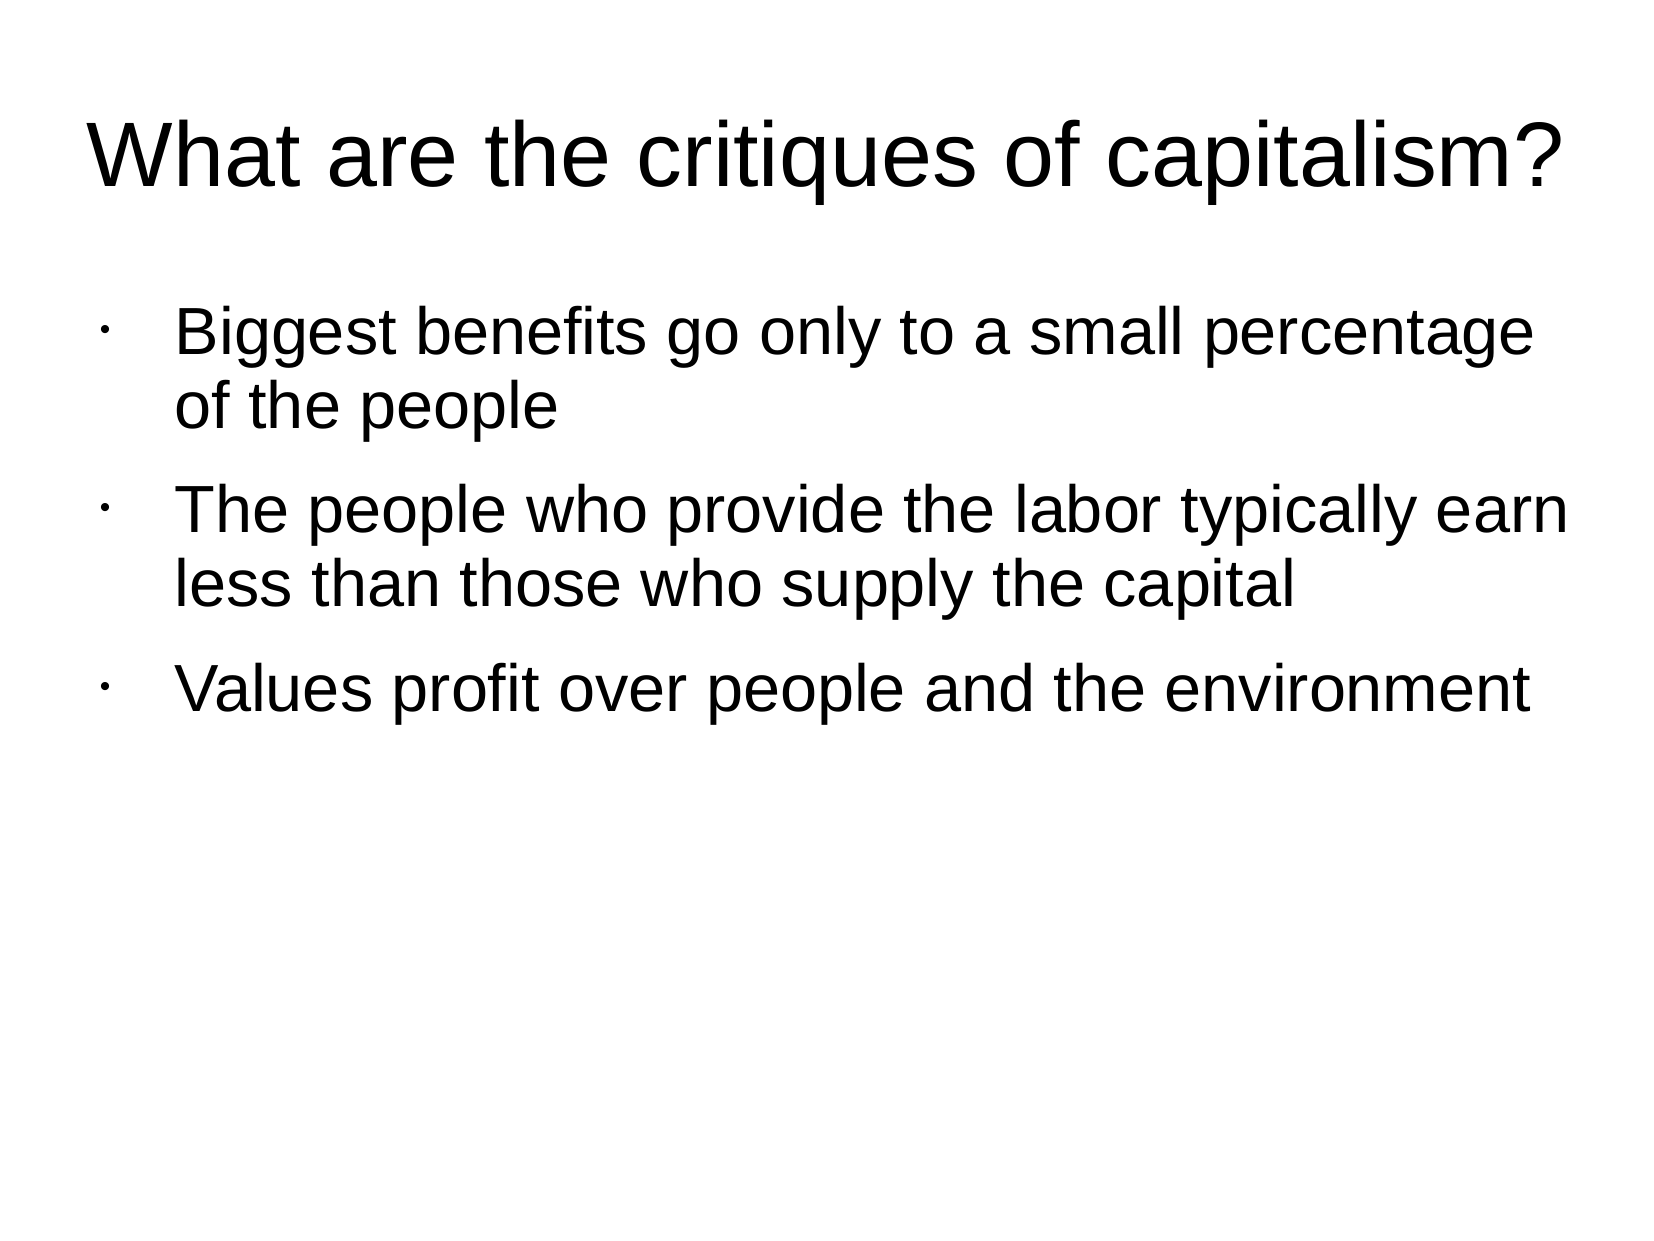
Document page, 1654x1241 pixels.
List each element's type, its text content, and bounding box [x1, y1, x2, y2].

title What are the critiques of capitalism? [82, 56, 1571, 249]
list Biggest benefits go only to a small percentage of the people The people who provide the labor typically earn less than those who supply the capital Values profit over people and the environment [82, 290, 1571, 1094]
